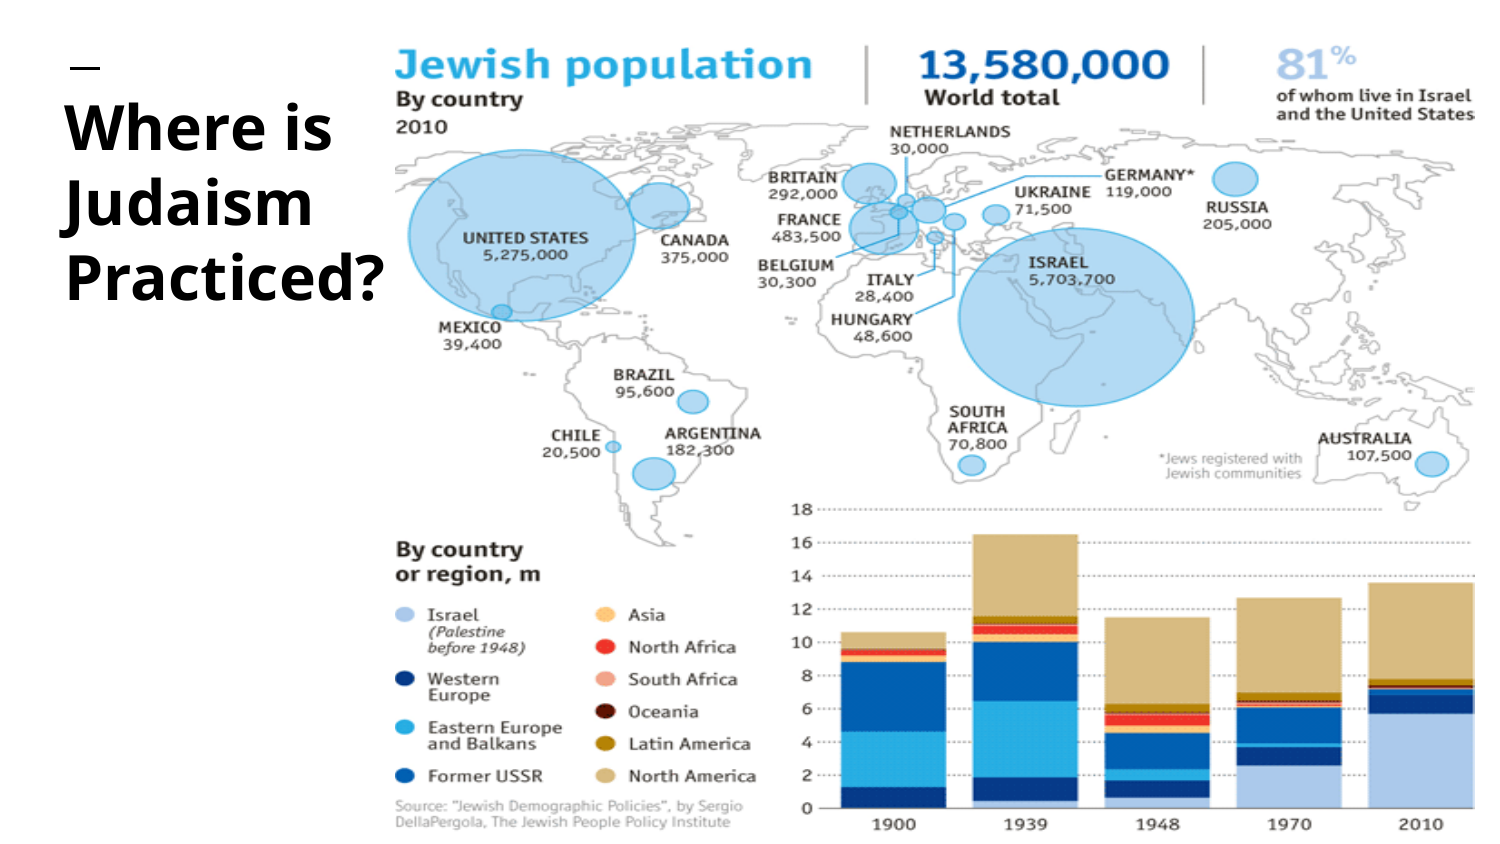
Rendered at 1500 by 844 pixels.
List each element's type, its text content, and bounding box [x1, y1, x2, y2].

picture [395, 27, 1475, 834]
title Where is Judaism Practiced? [49, 73, 389, 429]
